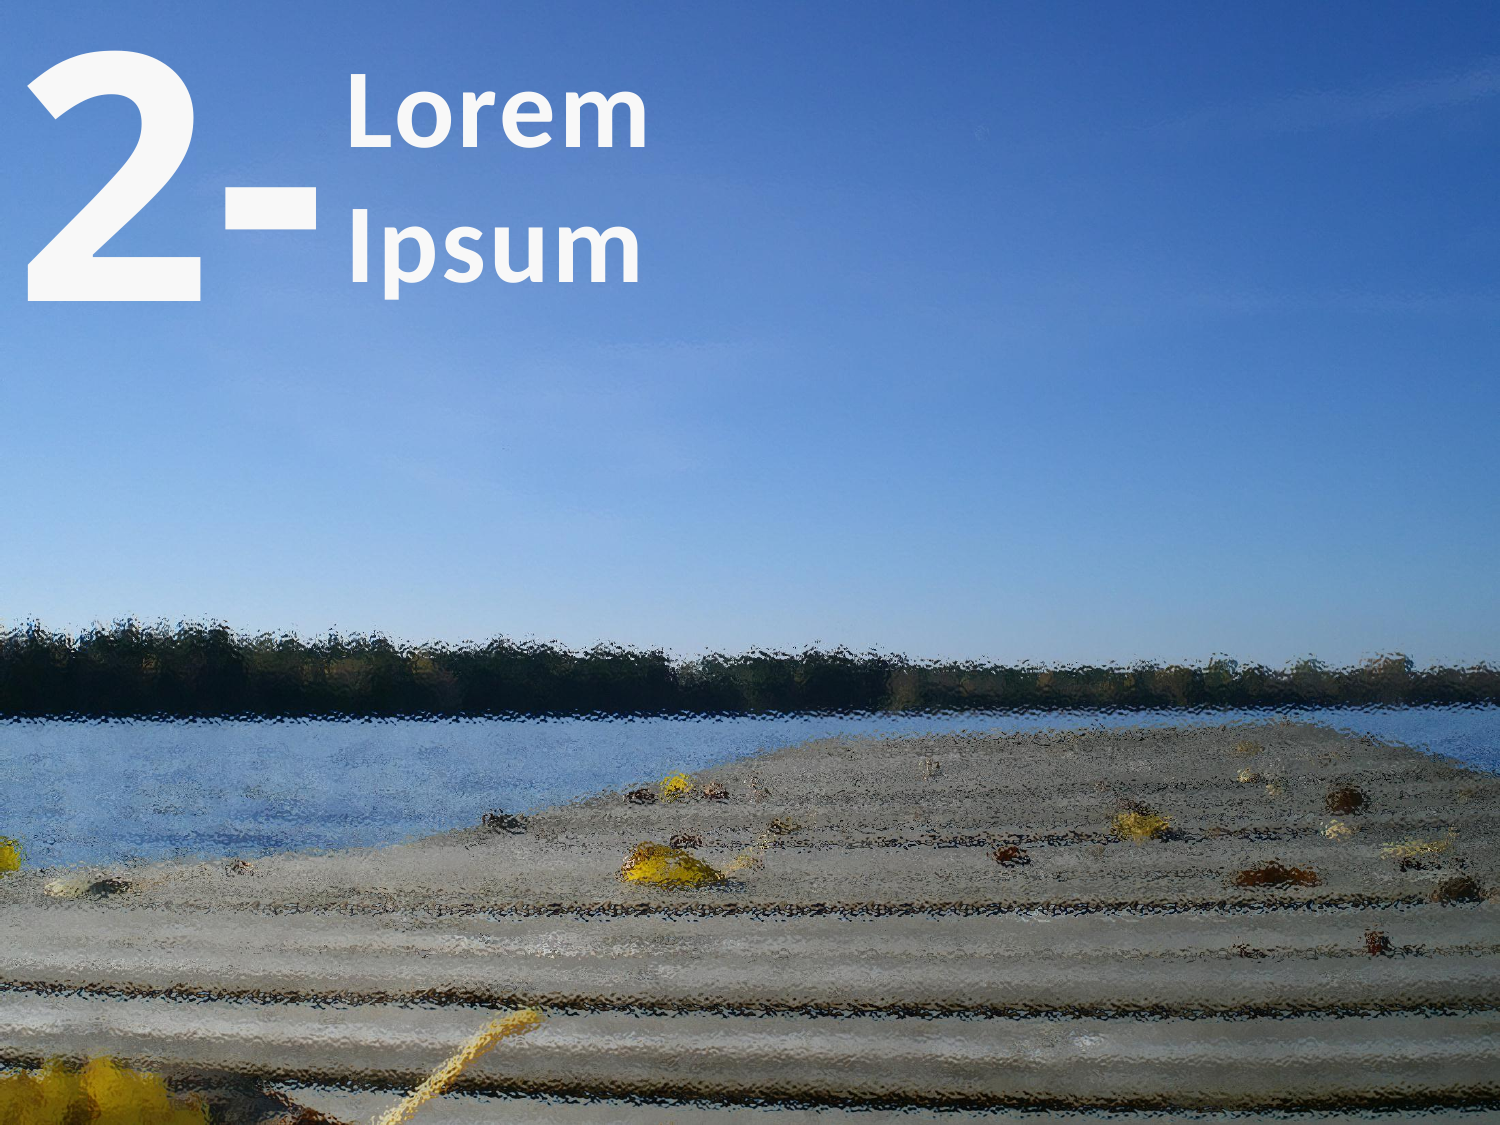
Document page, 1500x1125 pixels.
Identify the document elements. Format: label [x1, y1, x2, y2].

picture [0, 0, 1500, 1125]
text_box [0, 0, 839, 383]
